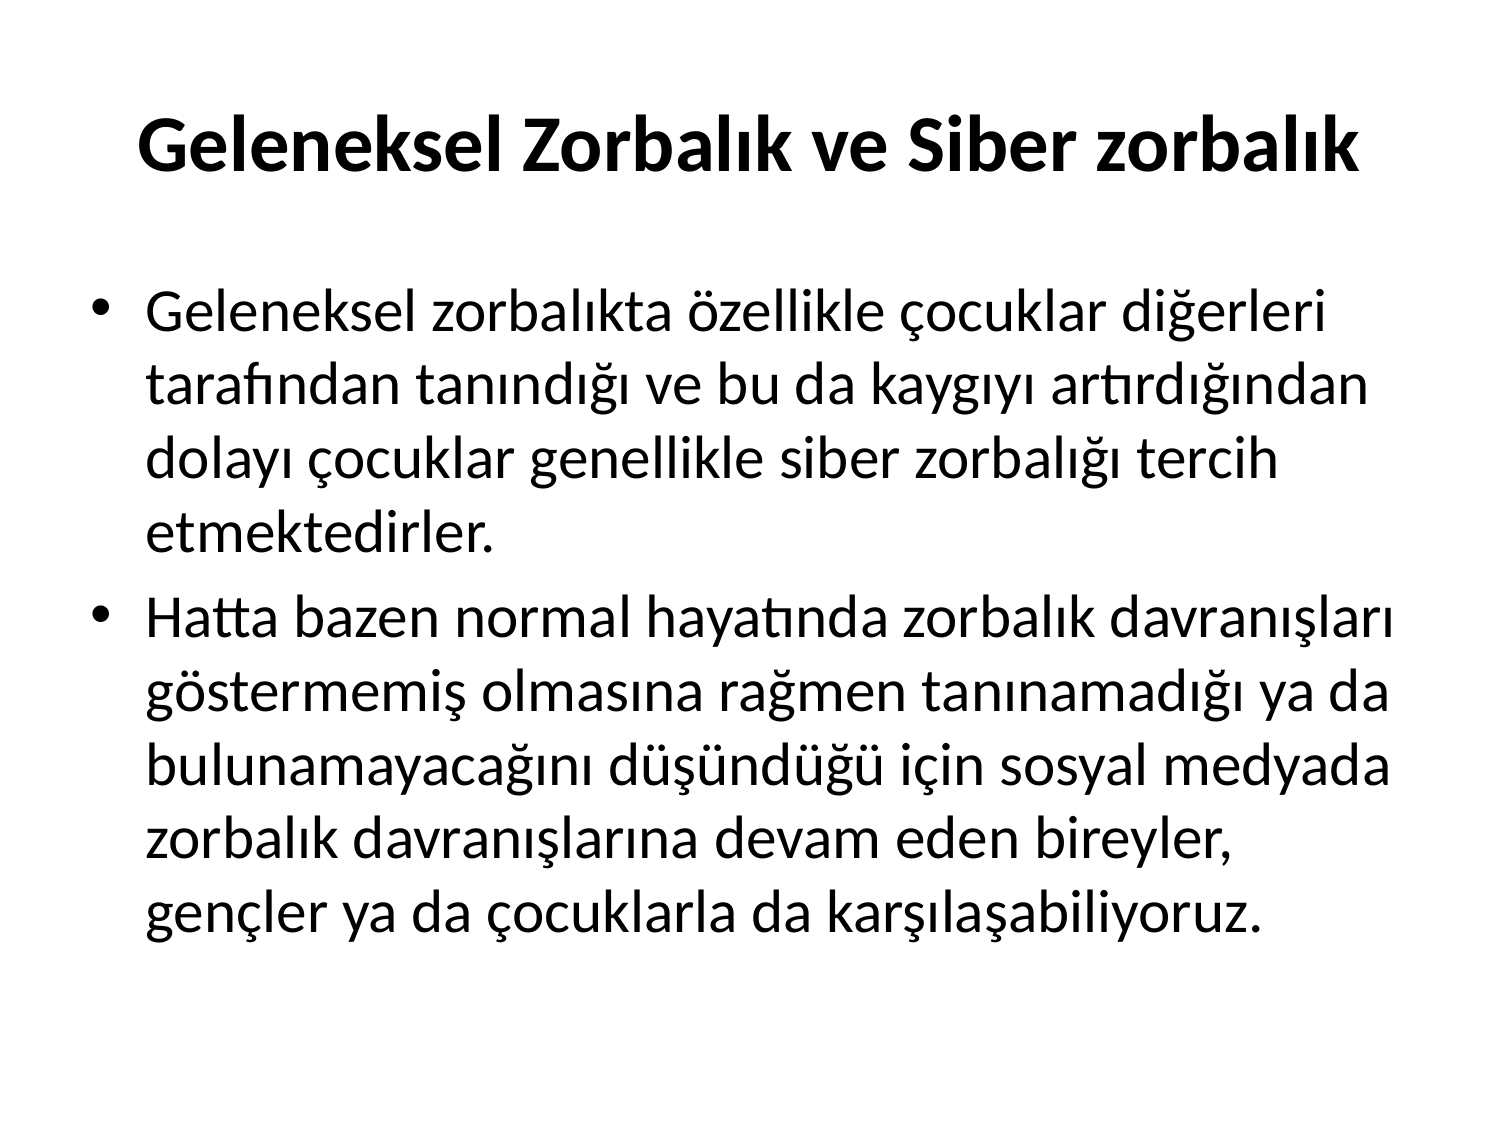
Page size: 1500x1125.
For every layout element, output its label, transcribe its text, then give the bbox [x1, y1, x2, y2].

title Geleneksel Zorbalık ve Siber zorbalık [75, 45, 1425, 233]
list Geleneksel zorbalıkta özellikle çocuklar diğerleri tarafından tanındığı ve bu da kaygıyı artırdığından dolayı çocuklar genellikle siber zorbalığı tercih etmektedirler. Hatta bazen normal hayatında zorbalık davranışları göstermemiş olmasına rağmen tanınamadığı ya da bulunamayacağını düşündüğü için sosyal medyada zorbalık davranışlarına devam eden bireyler, gençler ya da çocuklarla da karşılaşabiliyoruz. [75, 262, 1425, 1005]
